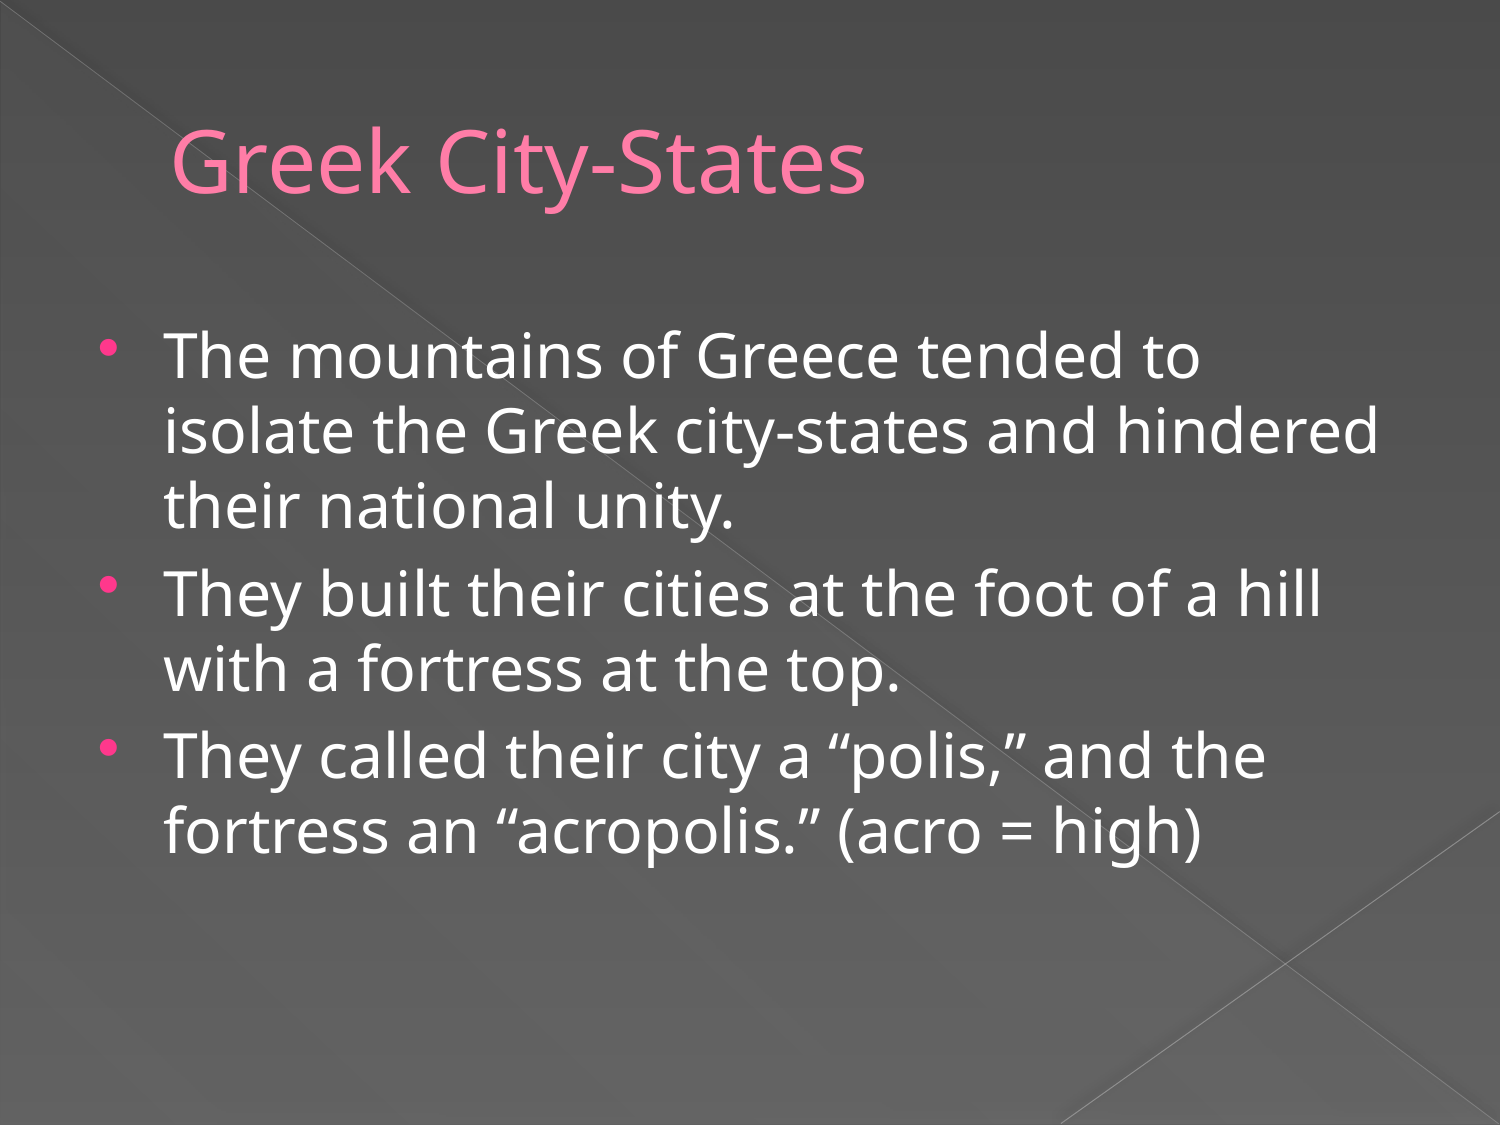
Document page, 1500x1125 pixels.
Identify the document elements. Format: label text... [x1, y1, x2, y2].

title Greek City-States [75, 43, 1425, 274]
list The mountains of Greece tended to isolate the Greek city-states and hindered their national unity. They built their cities at the foot of a hill with a fortress at the top. They called their city a “polis,” and the fortress an “acropolis.” (acro = high) [75, 308, 1425, 1059]
